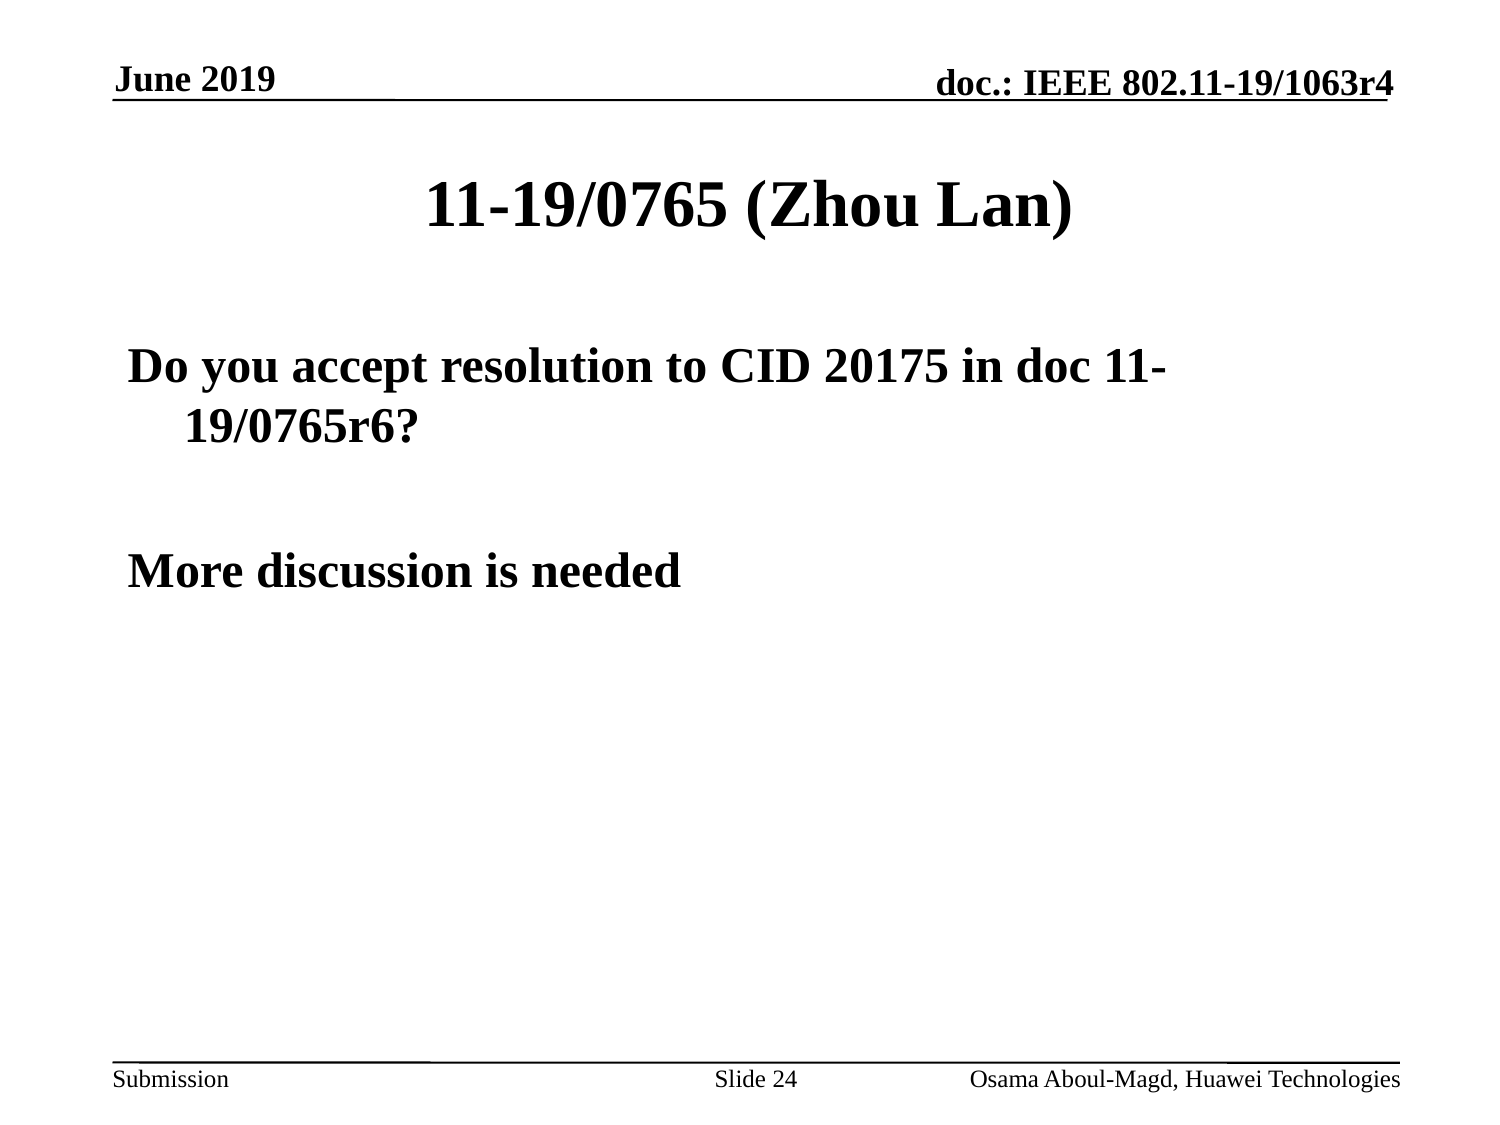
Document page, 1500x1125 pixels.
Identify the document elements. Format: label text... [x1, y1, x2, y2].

footer Osama Aboul-Magd, Huawei Technologies [878, 1061, 1402, 1093]
title 11-19/0765 (Zhou Lan) [112, 112, 1388, 288]
list Do you accept resolution to CID 20175 in doc 11-19/0765r6? More discussion is needed [112, 324, 1388, 1000]
slide_number Slide 24 [712, 1061, 800, 1123]
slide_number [114, 54, 423, 100]
